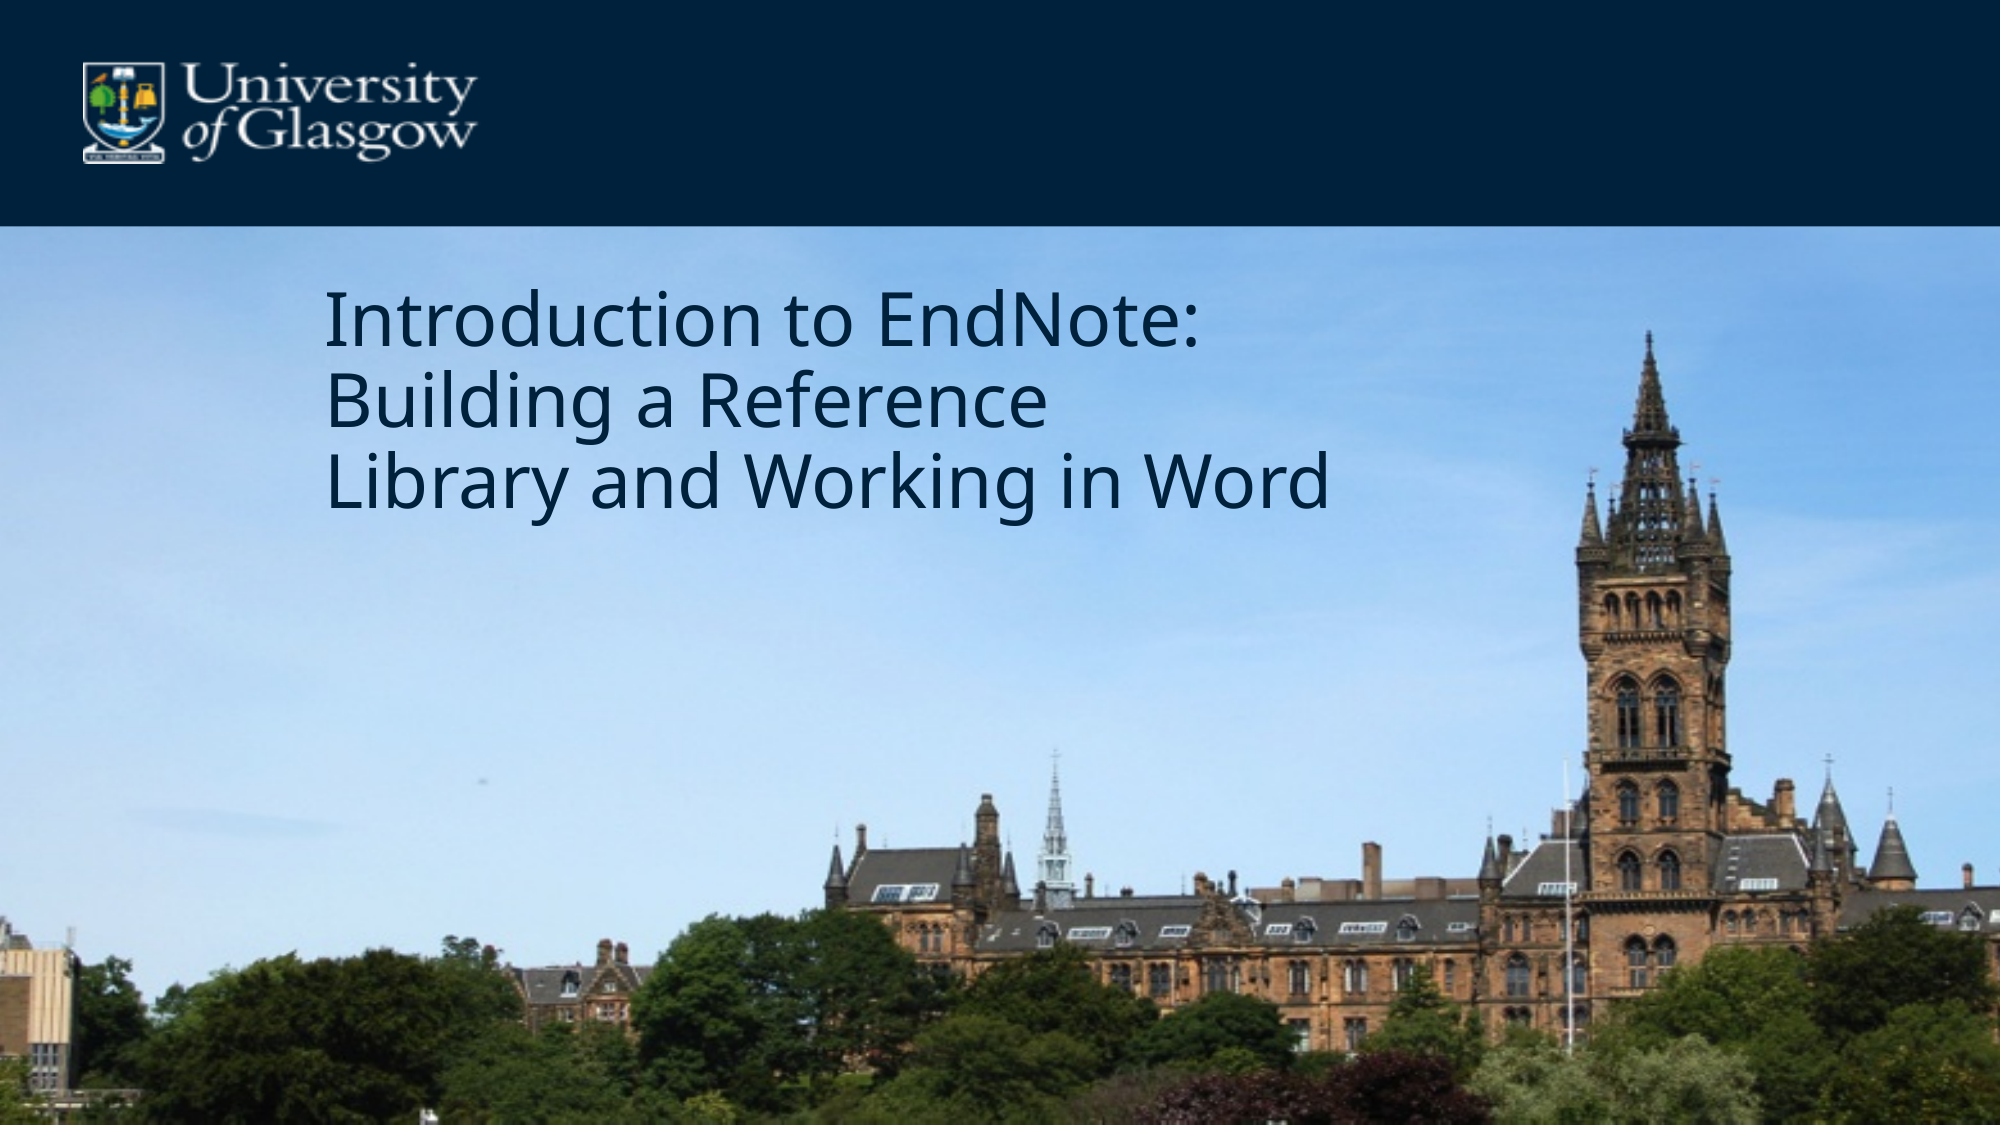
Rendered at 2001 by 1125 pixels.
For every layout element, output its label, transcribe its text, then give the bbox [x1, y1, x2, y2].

picture [0, 227, 2000, 1125]
picture [83, 61, 481, 164]
title Introduction to EndNote: Building a Reference Library and Working in Word [309, 290, 1691, 532]
